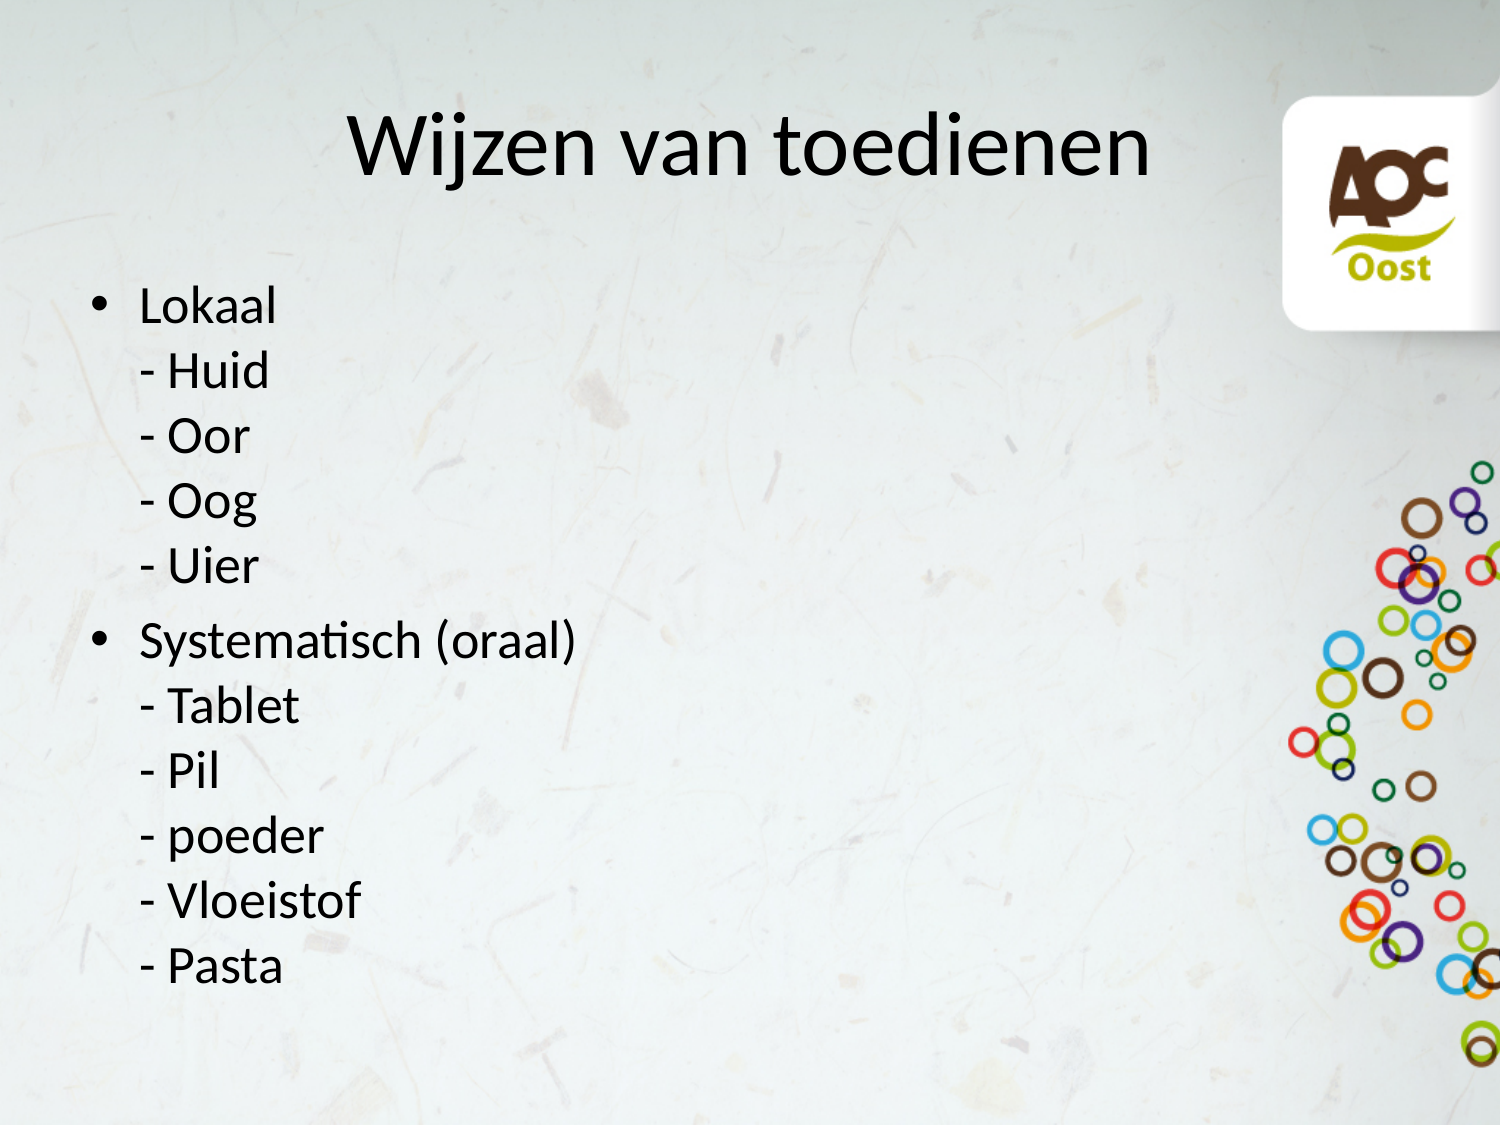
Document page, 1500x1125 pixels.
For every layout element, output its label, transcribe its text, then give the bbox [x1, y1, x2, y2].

list Lokaal - Huid - Oor - Oog - Uier Systematisch (oraal) - Tablet - Pil - poeder - Vloeistof - Pasta [75, 262, 1425, 1005]
title Wijzen van toedienen [75, 45, 1425, 233]
picture [0, 0, 1500, 1125]
